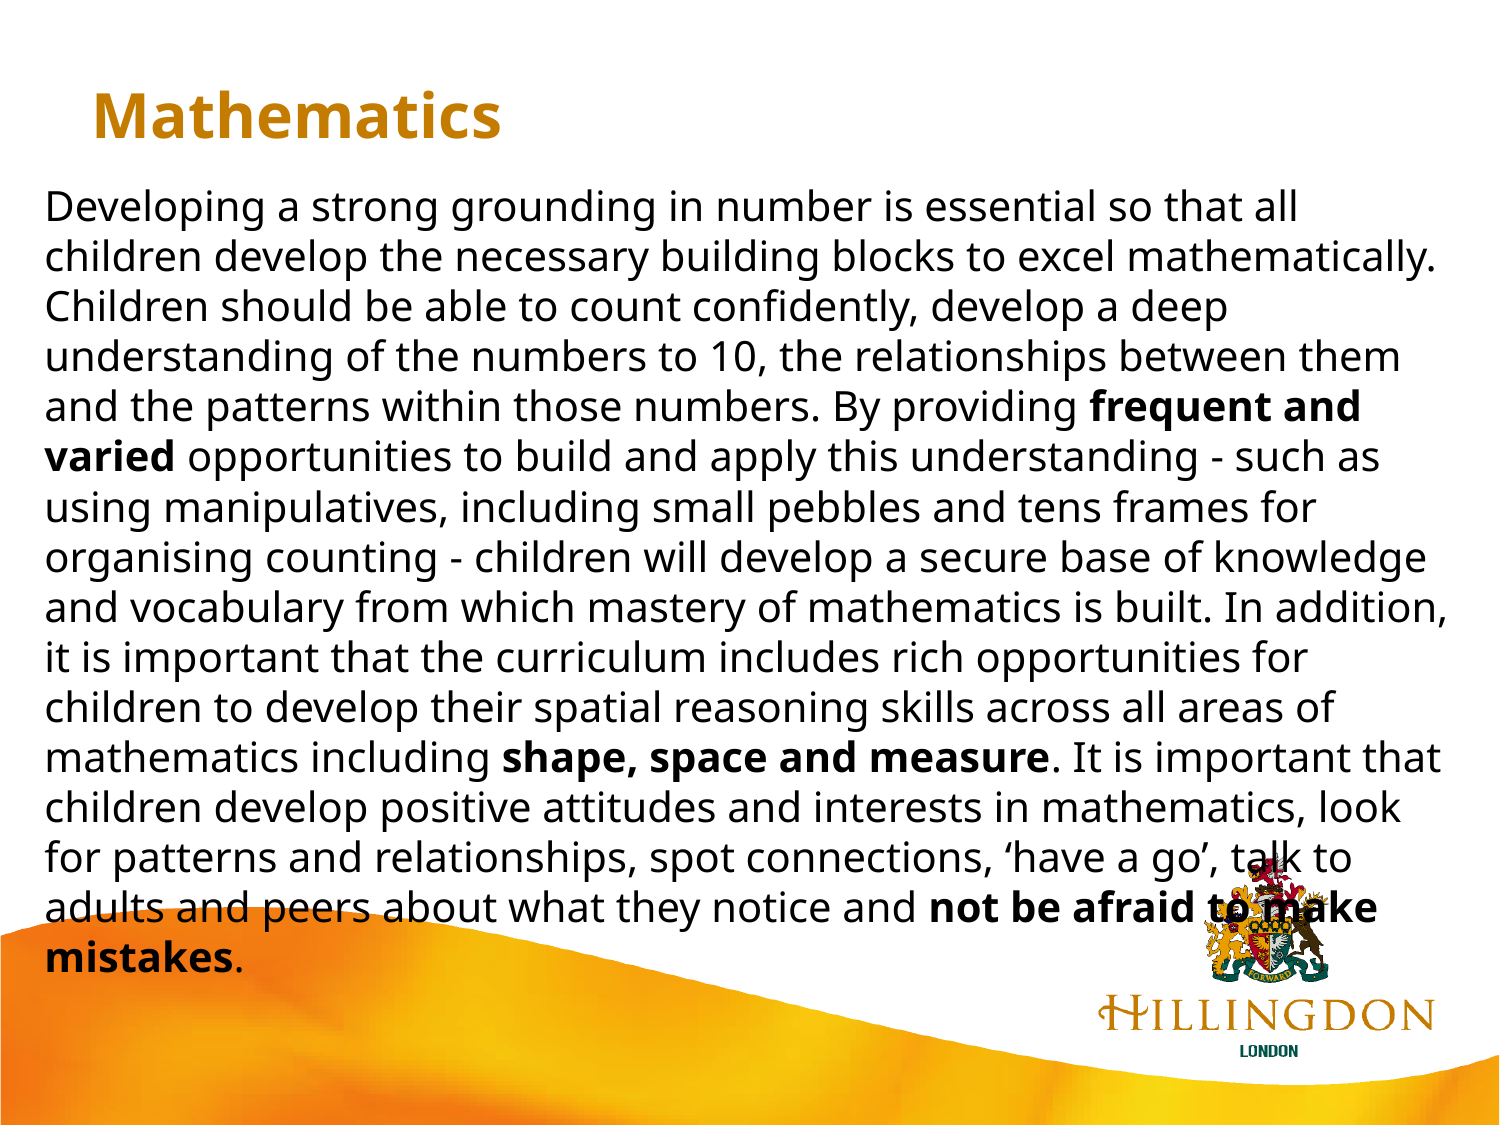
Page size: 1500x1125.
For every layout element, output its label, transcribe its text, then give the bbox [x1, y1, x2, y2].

picture [0, 0, 1500, 1125]
title Mathematics [76, 31, 1352, 172]
list Developing a strong grounding in number is essential so that all children develop the necessary building blocks to excel mathematically. Children should be able to count confidently, develop a deep understanding of the numbers to 10, the relationships between them and the patterns within those numbers. By providing frequent and varied opportunities to build and apply this understanding - such as using manipulatives, including small pebbles and tens frames for organising counting - children will develop a secure base of knowledge and vocabulary from which mastery of mathematics is built. In addition, it is important that the curriculum includes rich opportunities for children to develop their spatial reasoning skills across all areas of mathematics including shape, space and measure. It is important that children develop positive attitudes and interests in mathematics, look for patterns and relationships, spot connections, ‘have a go’, talk to adults and peers about what they notice and not be afraid to make mistakes. [29, 172, 1471, 686]
